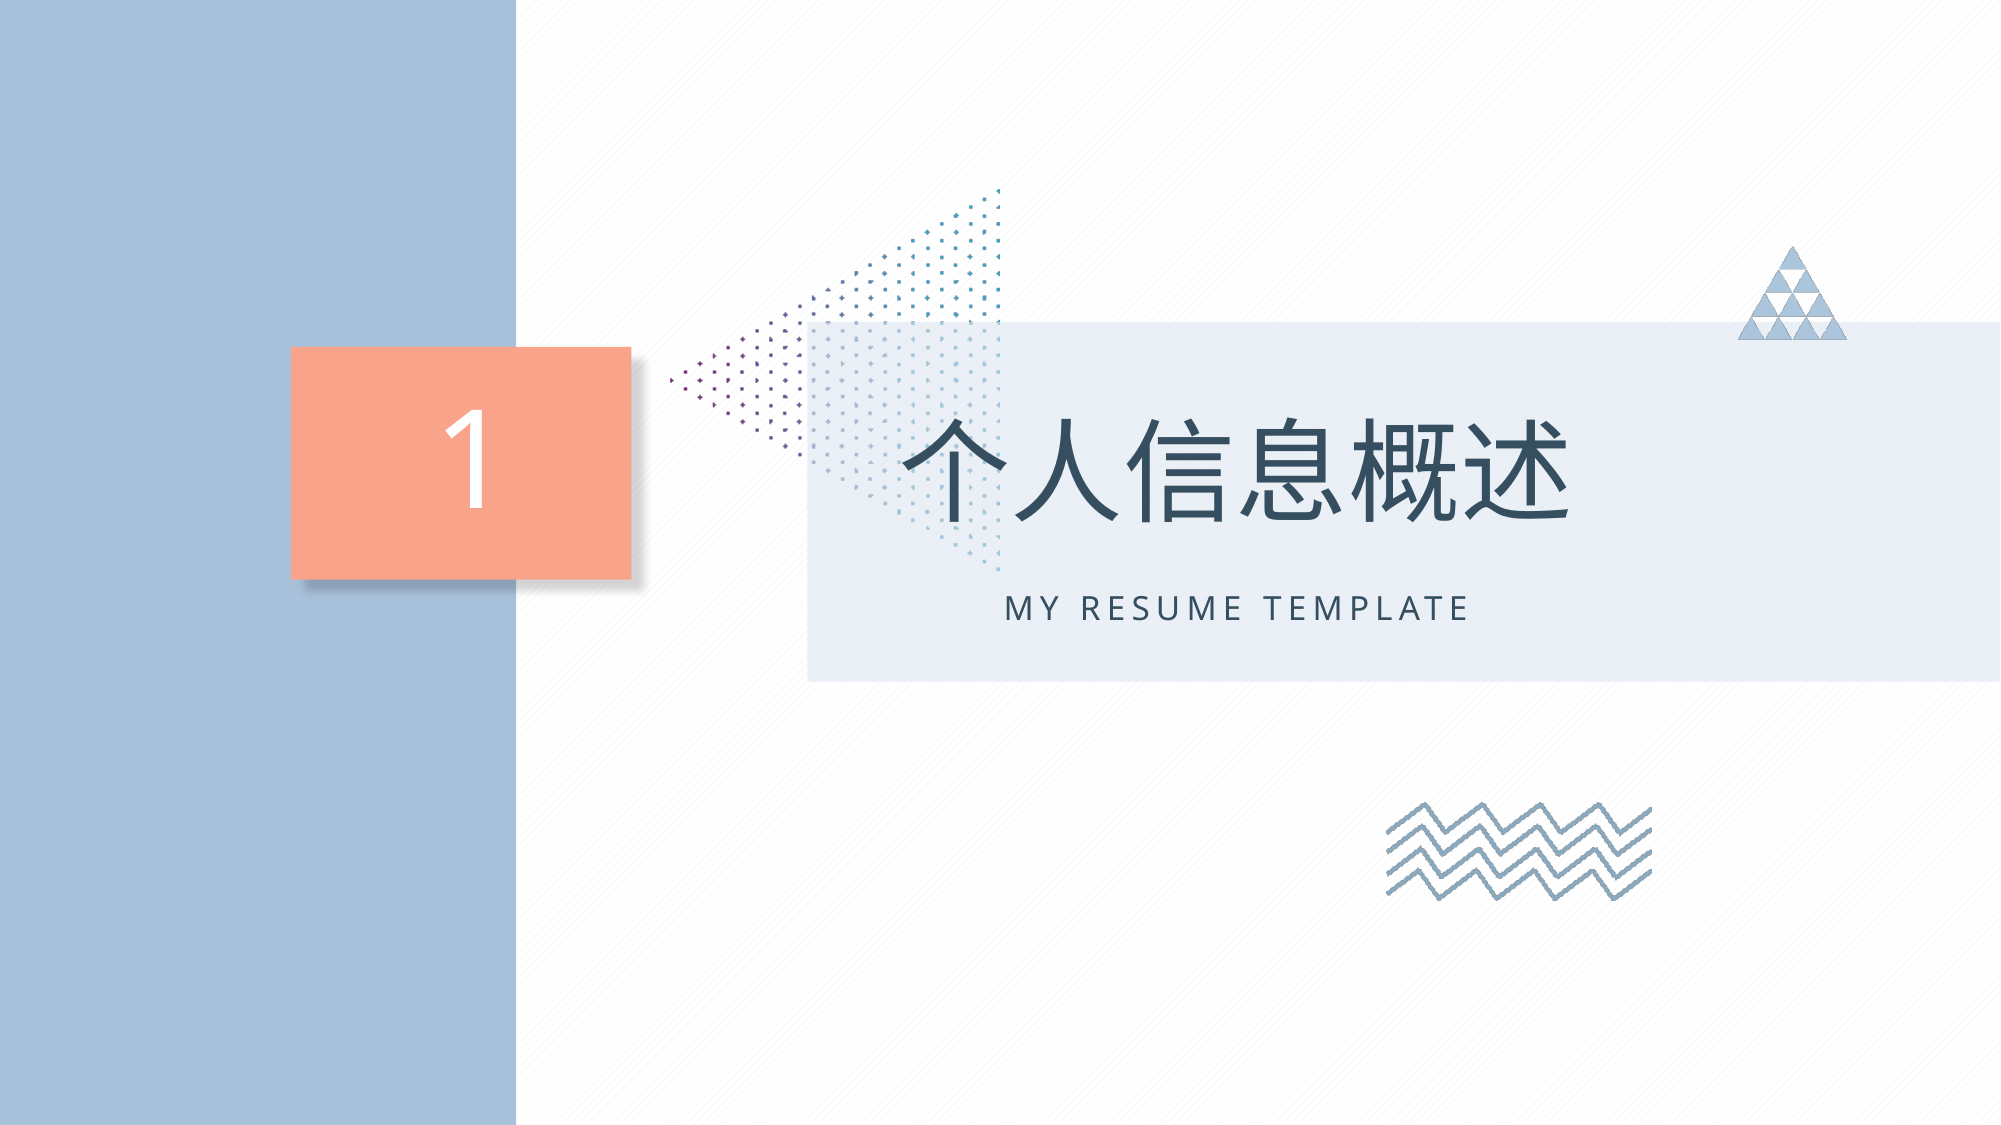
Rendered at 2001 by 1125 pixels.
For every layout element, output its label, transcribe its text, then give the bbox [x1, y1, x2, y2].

text_box [0, 0, 517, 1125]
text_box [290, 346, 633, 581]
picture [669, 189, 1000, 571]
text_box 个人信息概述 [1000, 393, 1664, 543]
picture [1737, 246, 1847, 341]
text_box [806, 321, 2000, 683]
text_box MY RESUME TEMPLATE [922, 580, 1549, 635]
text_box 1 [341, 363, 605, 544]
picture [1385, 802, 1652, 901]
